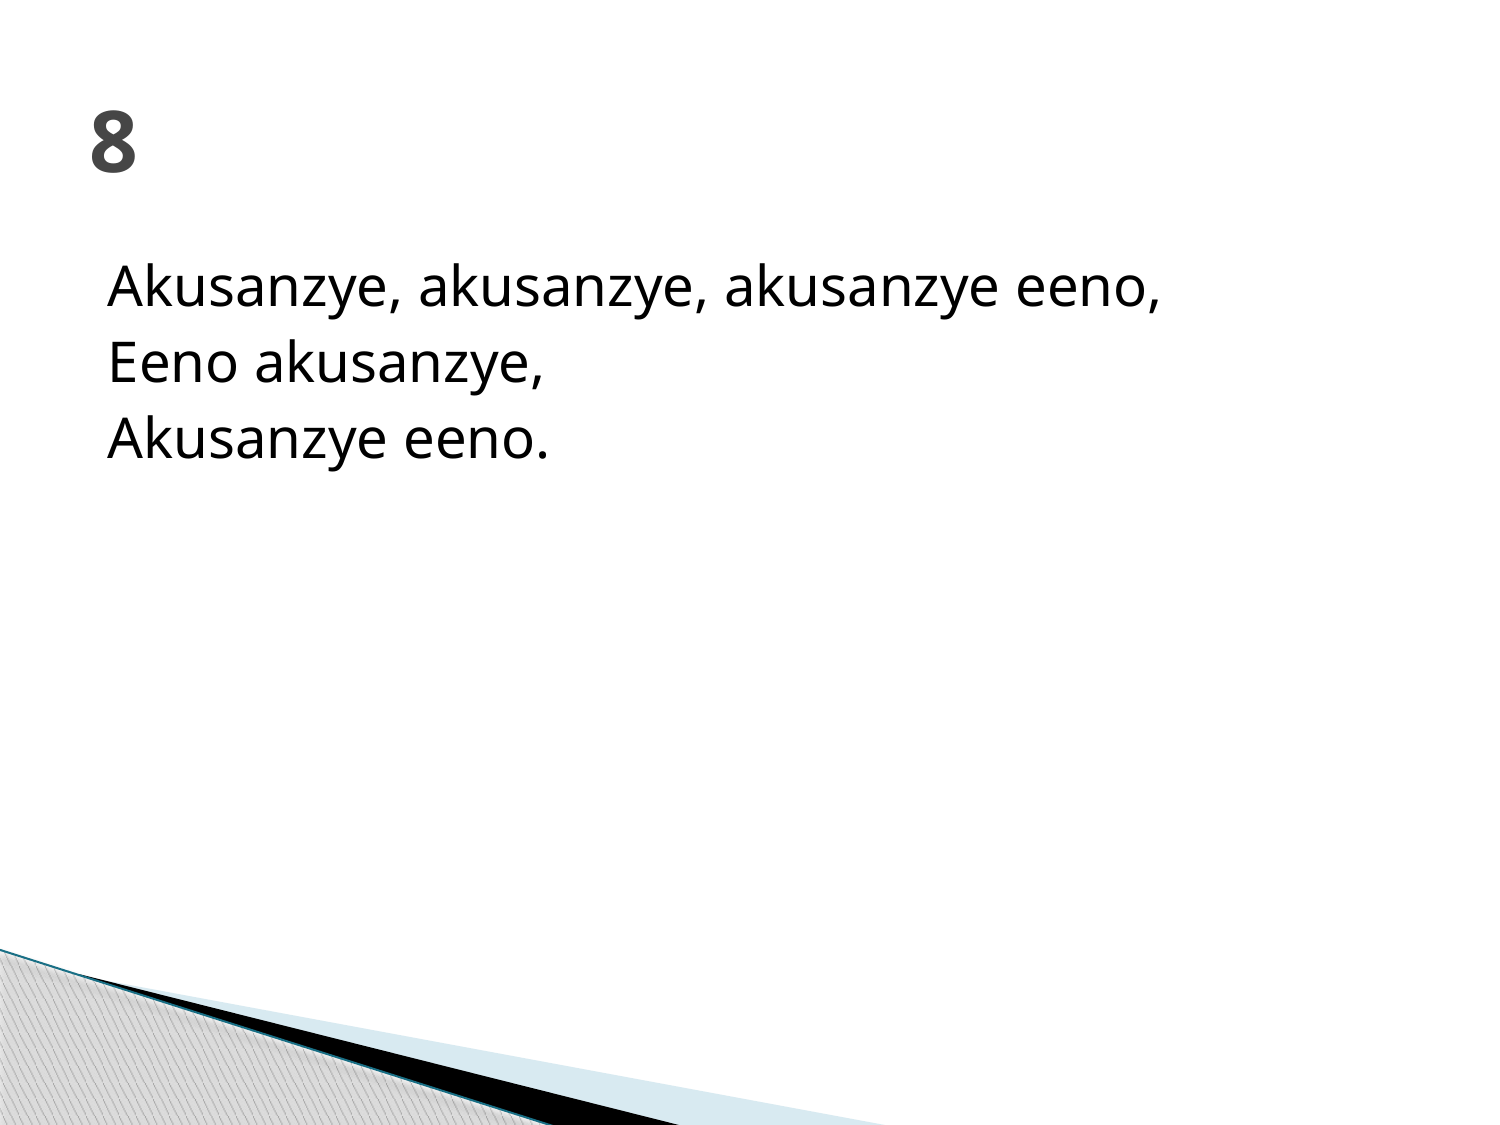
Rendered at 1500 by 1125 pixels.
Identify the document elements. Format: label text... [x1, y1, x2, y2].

list Akusanzye, akusanzye, akusanzye eeno, Eeno akusanzye, Akusanzye eeno. [75, 243, 1425, 986]
title 8 [75, 45, 1425, 233]
